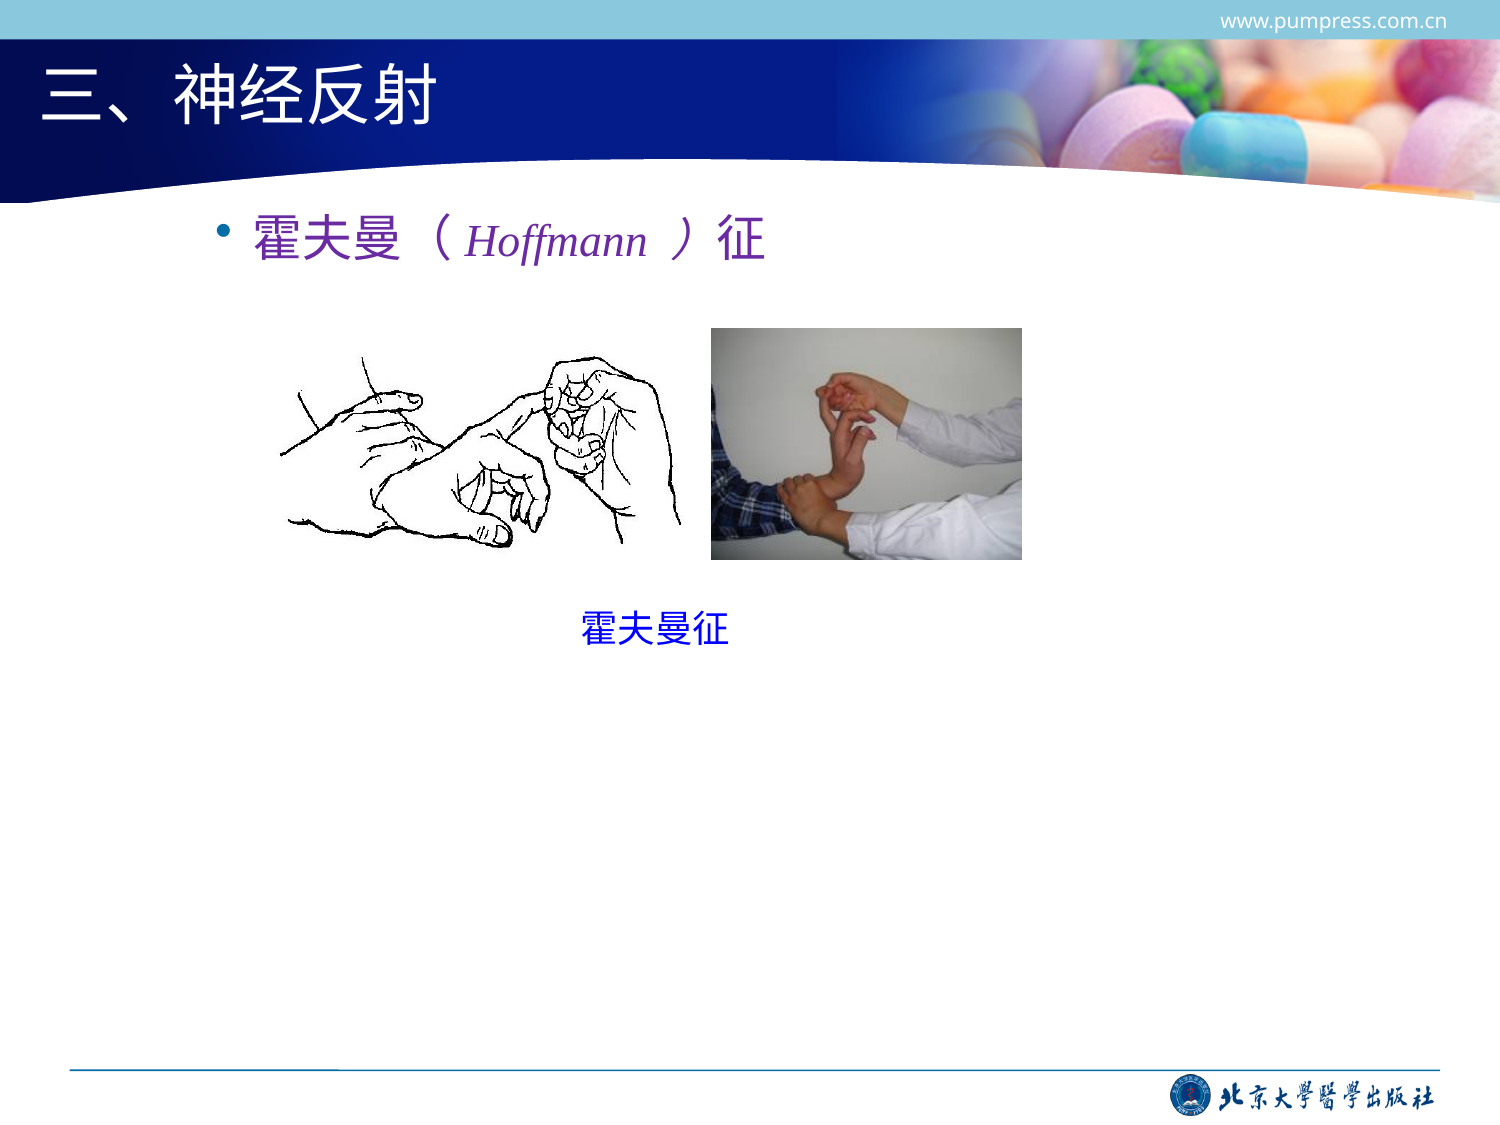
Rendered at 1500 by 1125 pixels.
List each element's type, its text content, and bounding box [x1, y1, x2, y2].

picture [711, 327, 1022, 560]
list 霍夫曼（Hoffmann ）征 [49, 198, 1463, 1026]
title 三、神经反射 [23, 46, 1349, 140]
picture [1170, 1074, 1436, 1118]
picture [0, 40, 1500, 203]
picture [277, 349, 691, 560]
slide_number www.pumpress.com.cn [1024, 0, 1463, 38]
text_box 霍夫曼征 [565, 597, 746, 657]
